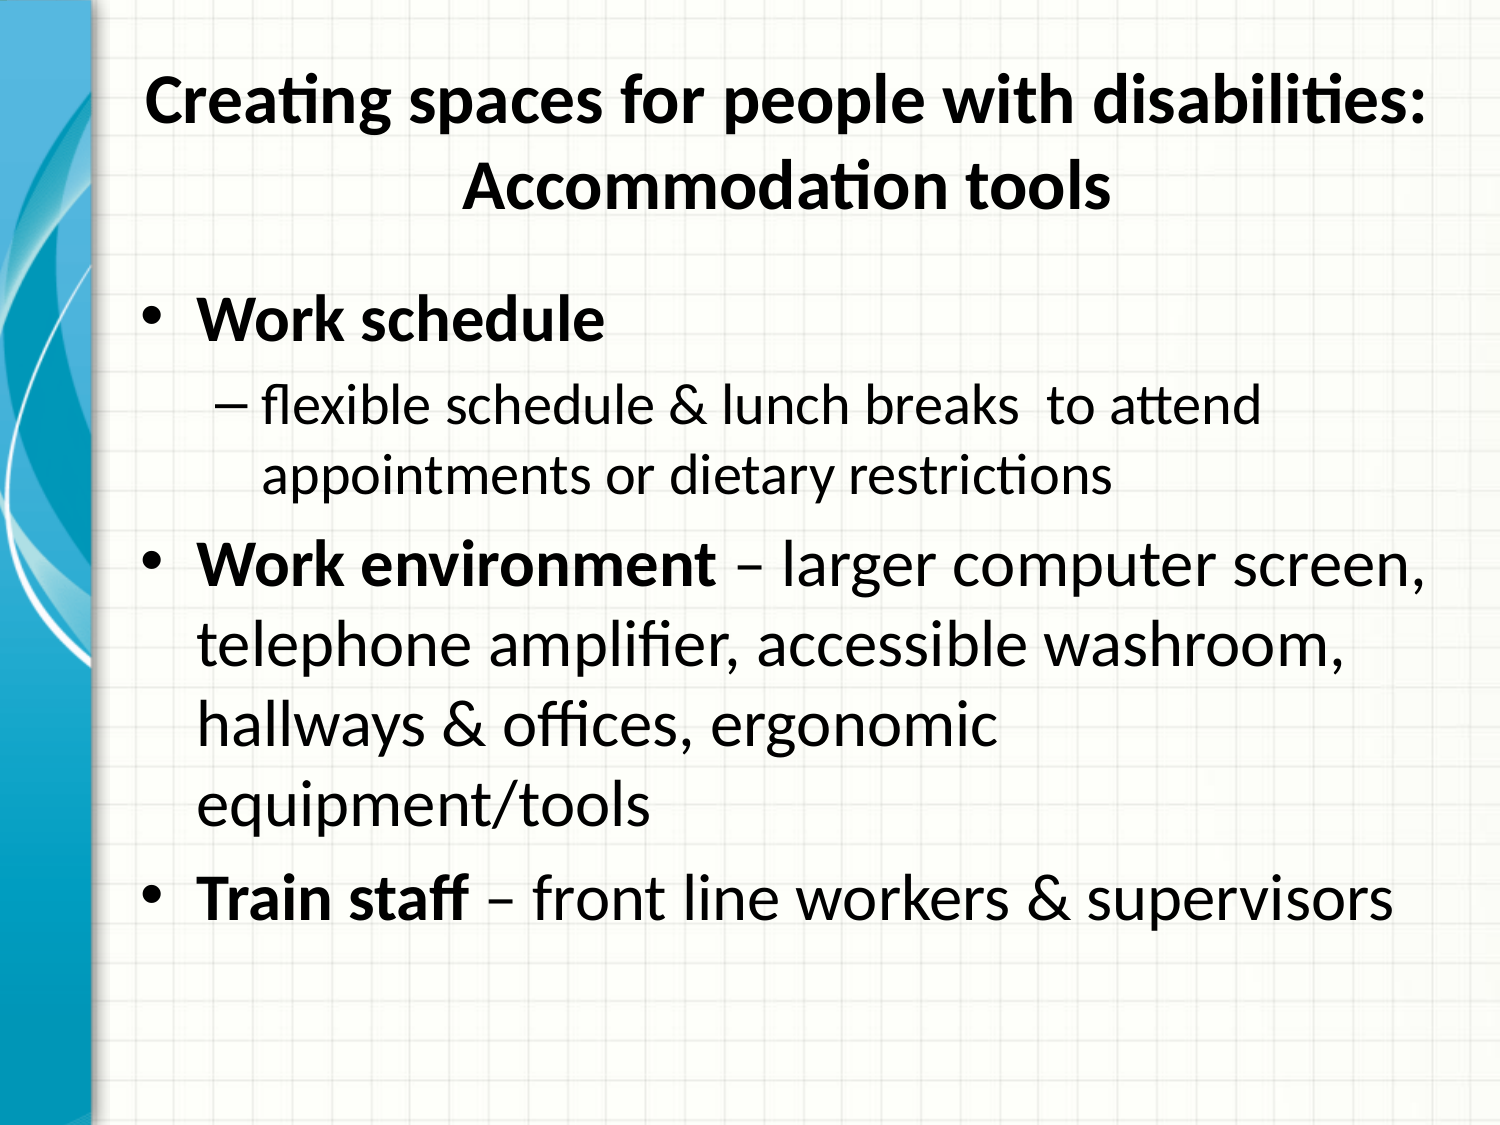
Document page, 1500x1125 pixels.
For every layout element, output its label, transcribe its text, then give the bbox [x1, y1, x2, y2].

list Work schedule flexible schedule & lunch breaks to attend appointments or dietary restrictions Work environment – larger computer screen, telephone amplifier, accessible washroom, hallways & offices, ergonomic equipment/tools Train staff – front line workers & supervisors [125, 267, 1450, 1024]
title Creating spaces for people with disabilities: Accommodation tools [125, 44, 1450, 232]
picture [0, 0, 1500, 1125]
